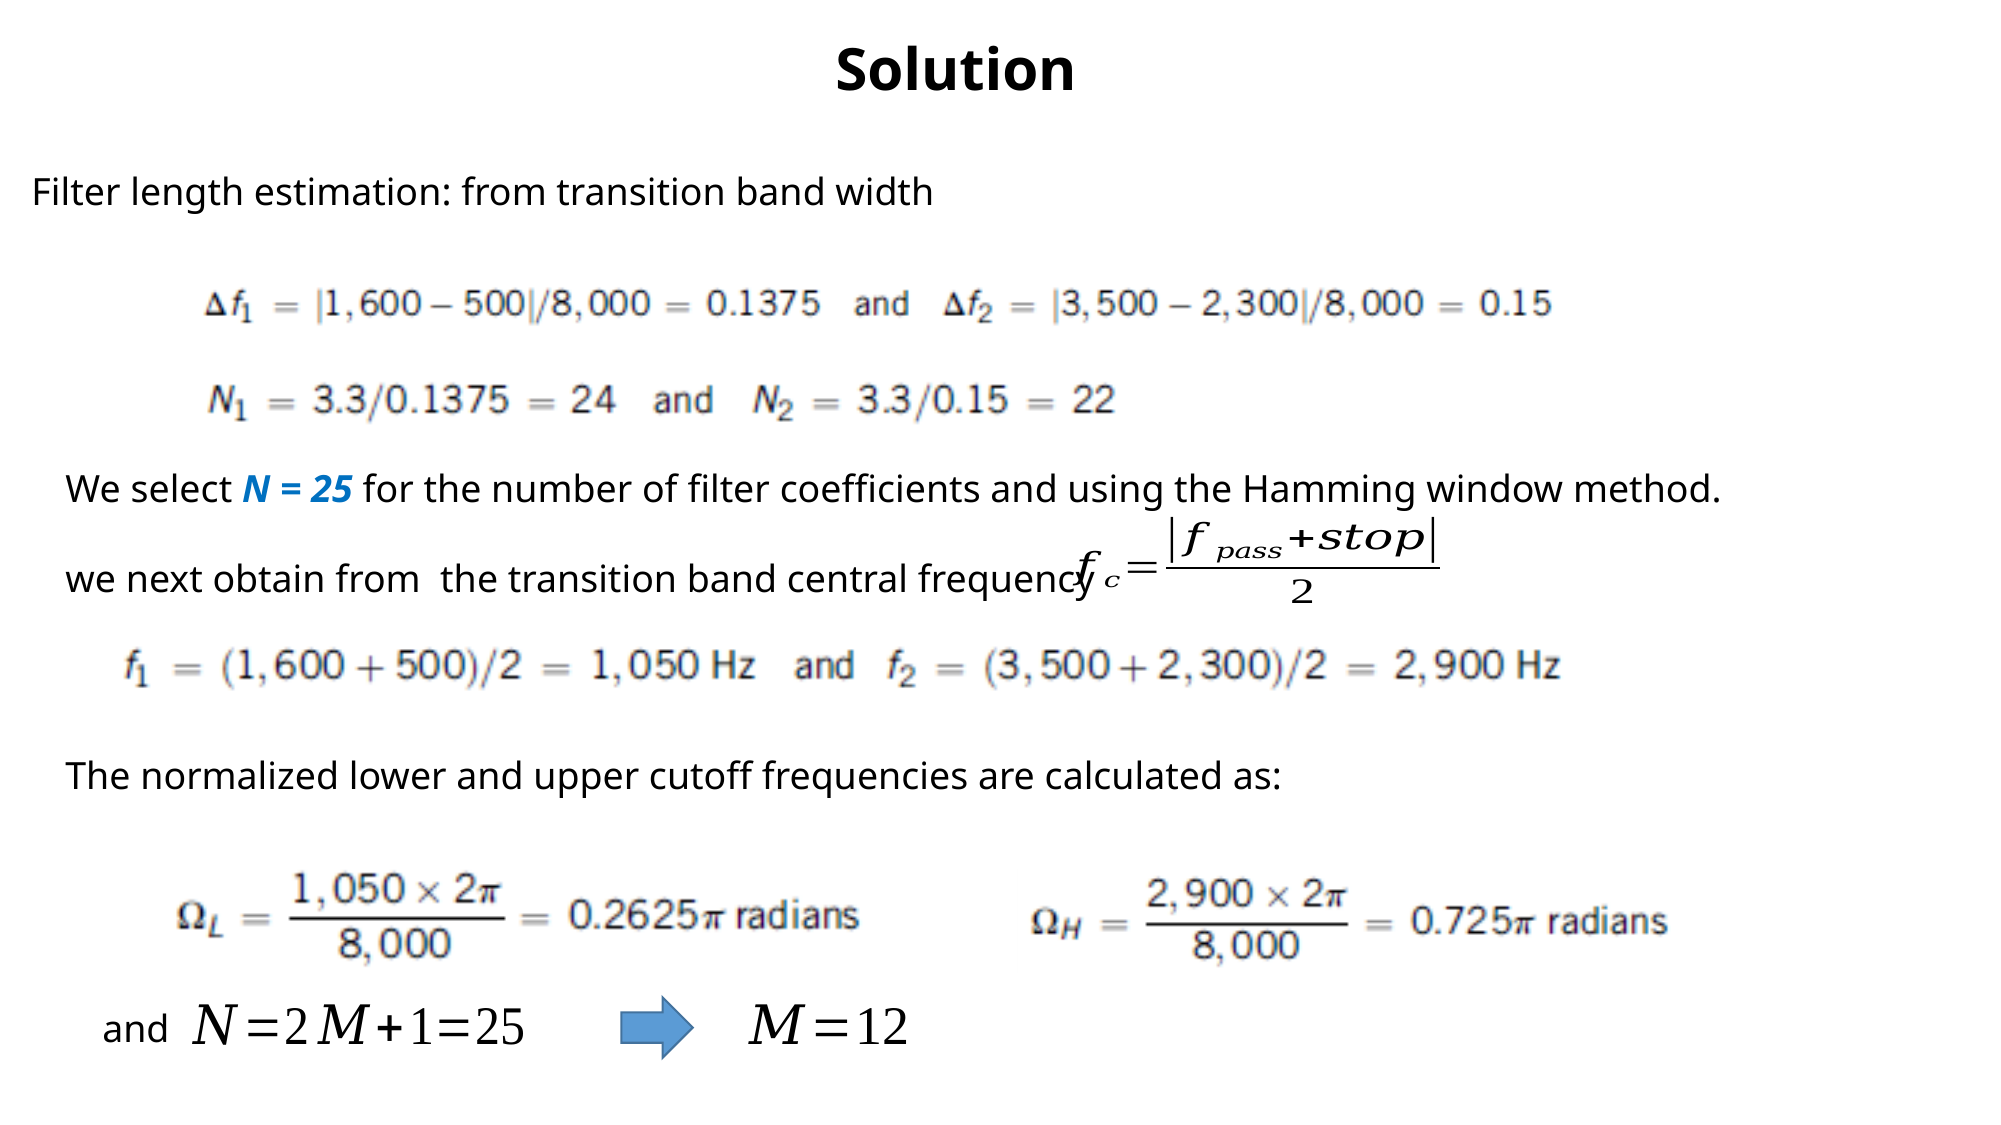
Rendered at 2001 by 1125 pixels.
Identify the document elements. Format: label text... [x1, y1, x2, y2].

text_box [620, 994, 695, 1061]
text_box Solution [820, 25, 1092, 110]
picture [190, 271, 1564, 341]
picture [158, 860, 877, 973]
text_box The normalized lower and upper cutoff frequencies are calculated as: [50, 744, 1731, 805]
text_box We select N = 25 for the number of filter coefficients and using the Hamming window method. we next obtain from the transition band central frequency [50, 457, 1984, 607]
text_box Filter length estimation: from transition band width [16, 160, 950, 221]
picture [113, 631, 1572, 708]
picture [1016, 869, 1679, 973]
picture [190, 367, 1129, 430]
text_box and [87, 997, 185, 1058]
